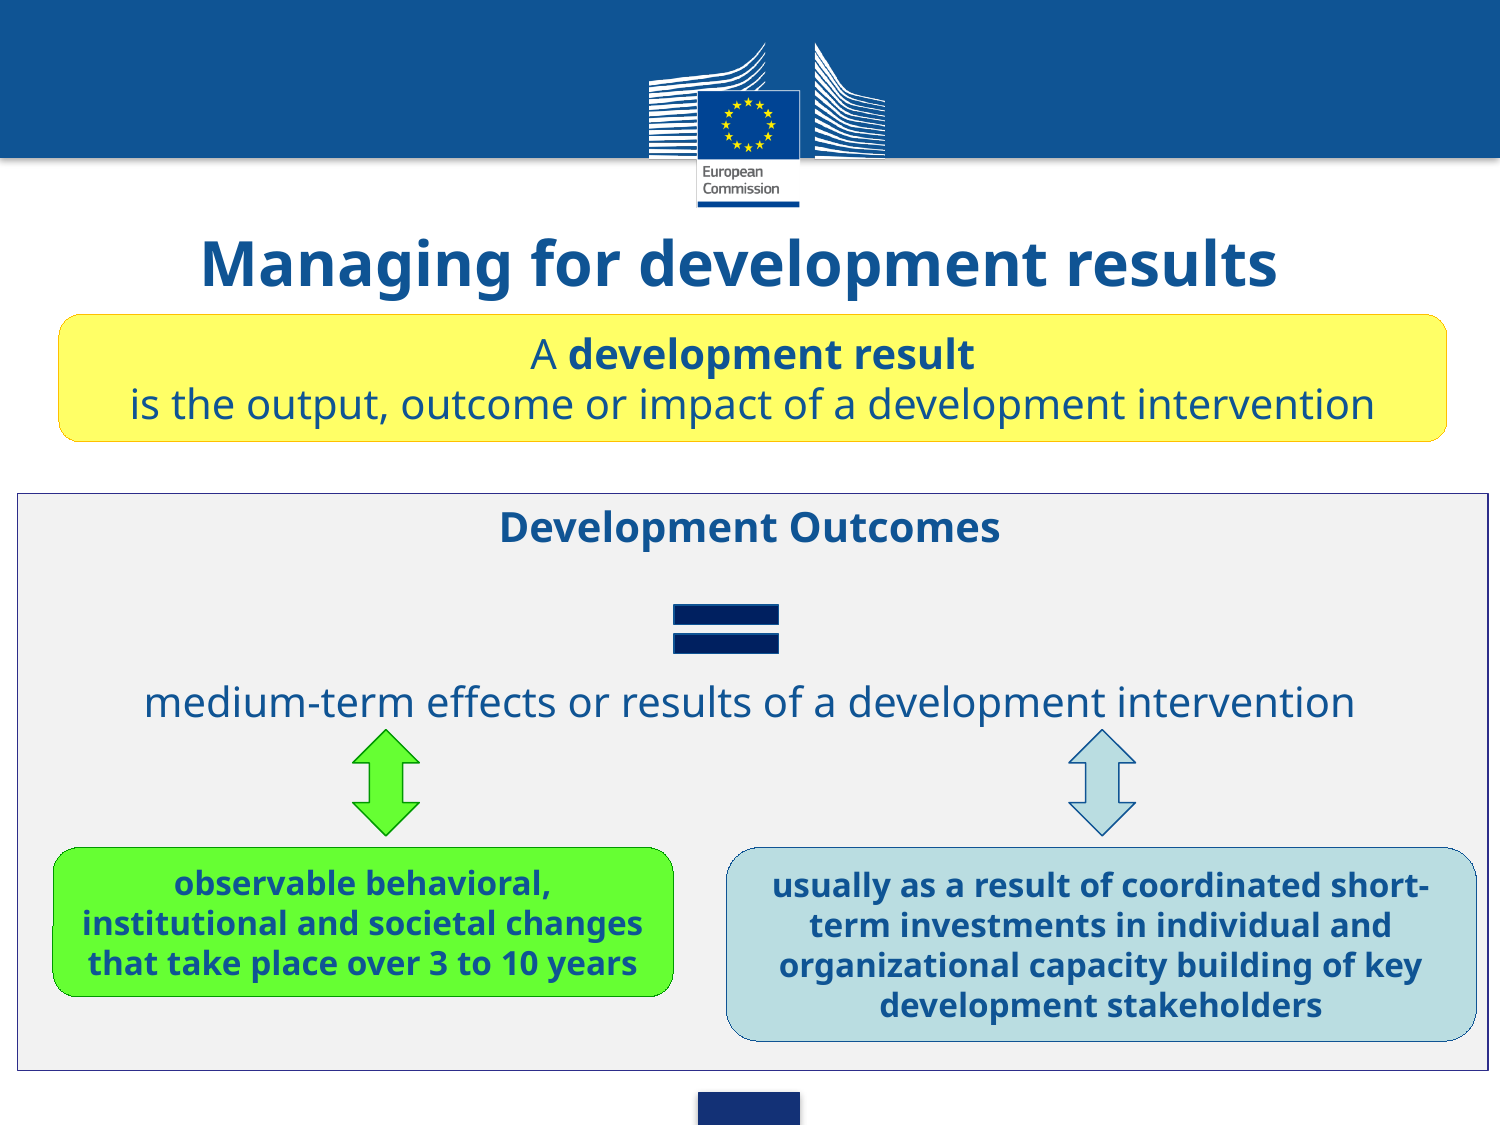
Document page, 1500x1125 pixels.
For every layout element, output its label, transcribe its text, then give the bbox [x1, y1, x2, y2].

text_box A development result is the output, outcome or impact of a development intervention [58, 314, 1447, 442]
title Managing for development results [64, 184, 1416, 320]
list Development Outcomes medium-term effects or results of a development intervention [74, 493, 1426, 586]
text_box [17, 493, 1489, 1071]
picture [649, 42, 885, 184]
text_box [52, 587, 1477, 1044]
